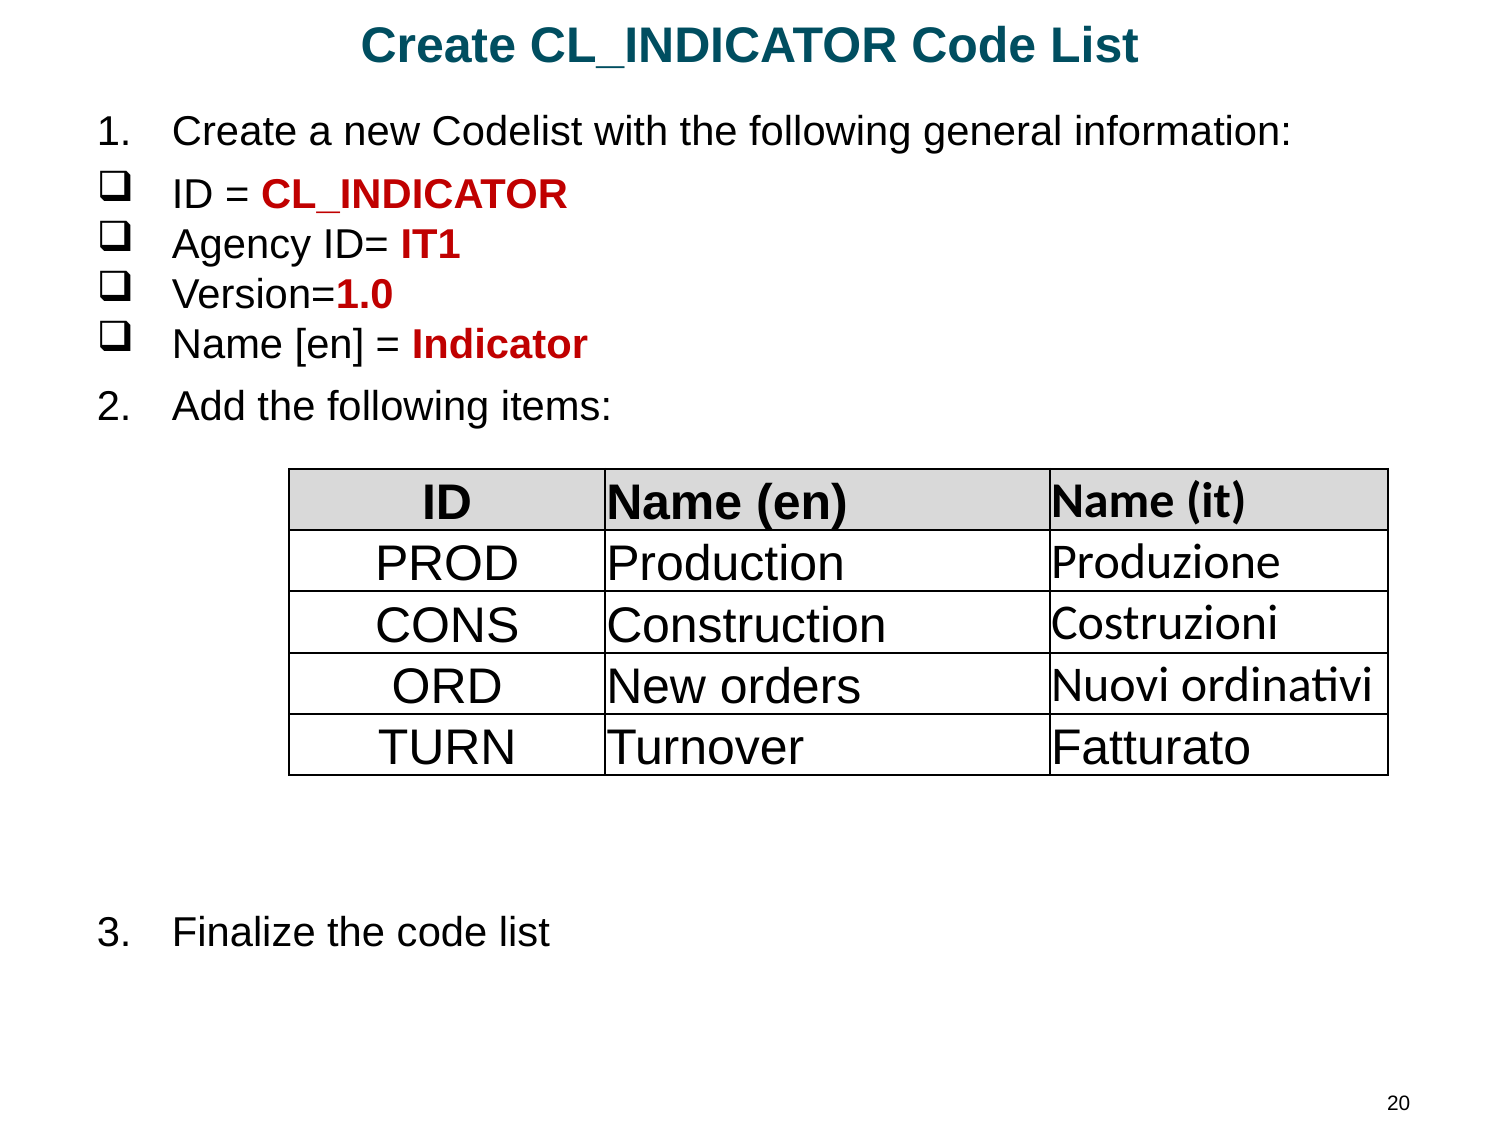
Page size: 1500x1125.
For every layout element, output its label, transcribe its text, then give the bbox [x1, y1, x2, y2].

table_header ID [290, 470, 604, 529]
table_header Name (it) [1051, 470, 1387, 529]
title Create CL_INDICATOR Code List [75, 11, 1425, 74]
table_cell New orders [606, 654, 1049, 713]
table_cell TURN [290, 715, 604, 774]
table_cell ORD [290, 654, 604, 713]
table_cell Fatturato [1051, 715, 1387, 774]
table_cell Produzione [1051, 531, 1387, 590]
table_cell CONS [290, 592, 604, 652]
table_cell Construction [606, 592, 1049, 652]
table_header Name (en) [606, 470, 1049, 529]
table_cell Production [606, 531, 1049, 590]
slide_number 20 [1074, 1082, 1425, 1125]
table_cell Costruzioni [1051, 592, 1387, 652]
table_cell Nuovi ordinativi [1051, 654, 1387, 713]
table_cell PROD [290, 531, 604, 590]
table_cell Turnover [606, 715, 1049, 774]
text_box Create a new Codelist with the following general information: ID = CL_INDICATOR Agency ID= IT1 Version=1.0 Name [en] = Indicator Add the following items: Finalize the code list [82, 96, 1434, 1037]
